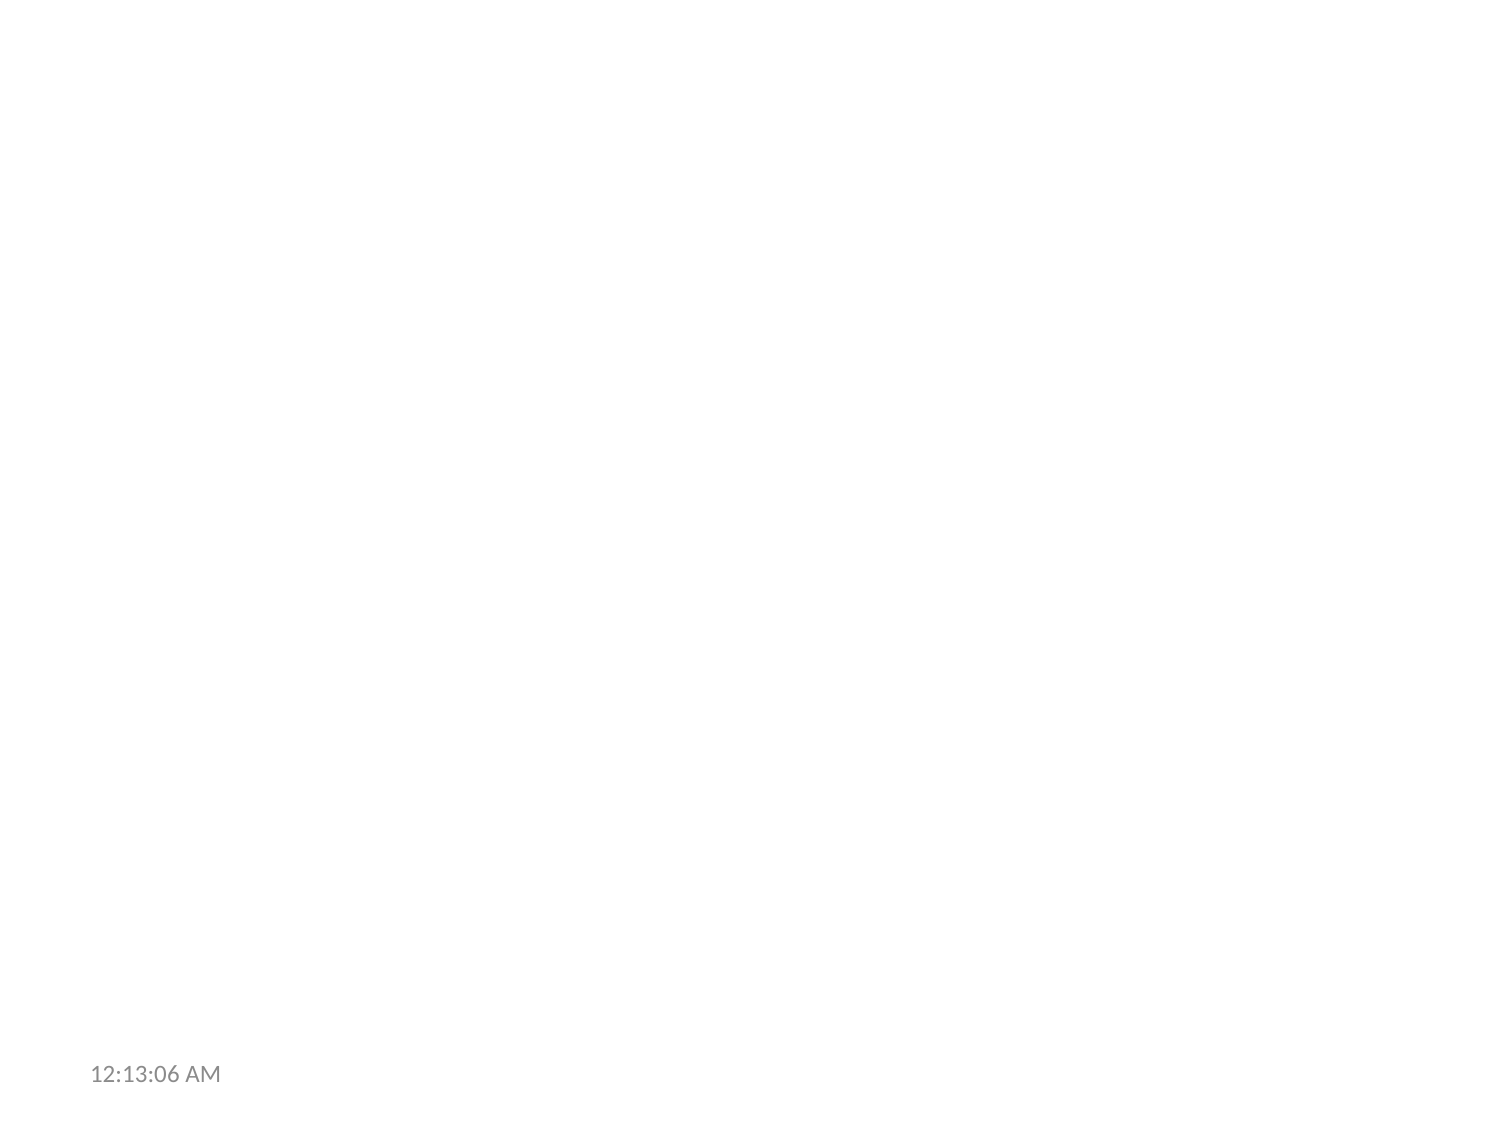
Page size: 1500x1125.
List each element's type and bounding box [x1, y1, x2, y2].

slide_number [75, 1042, 425, 1103]
